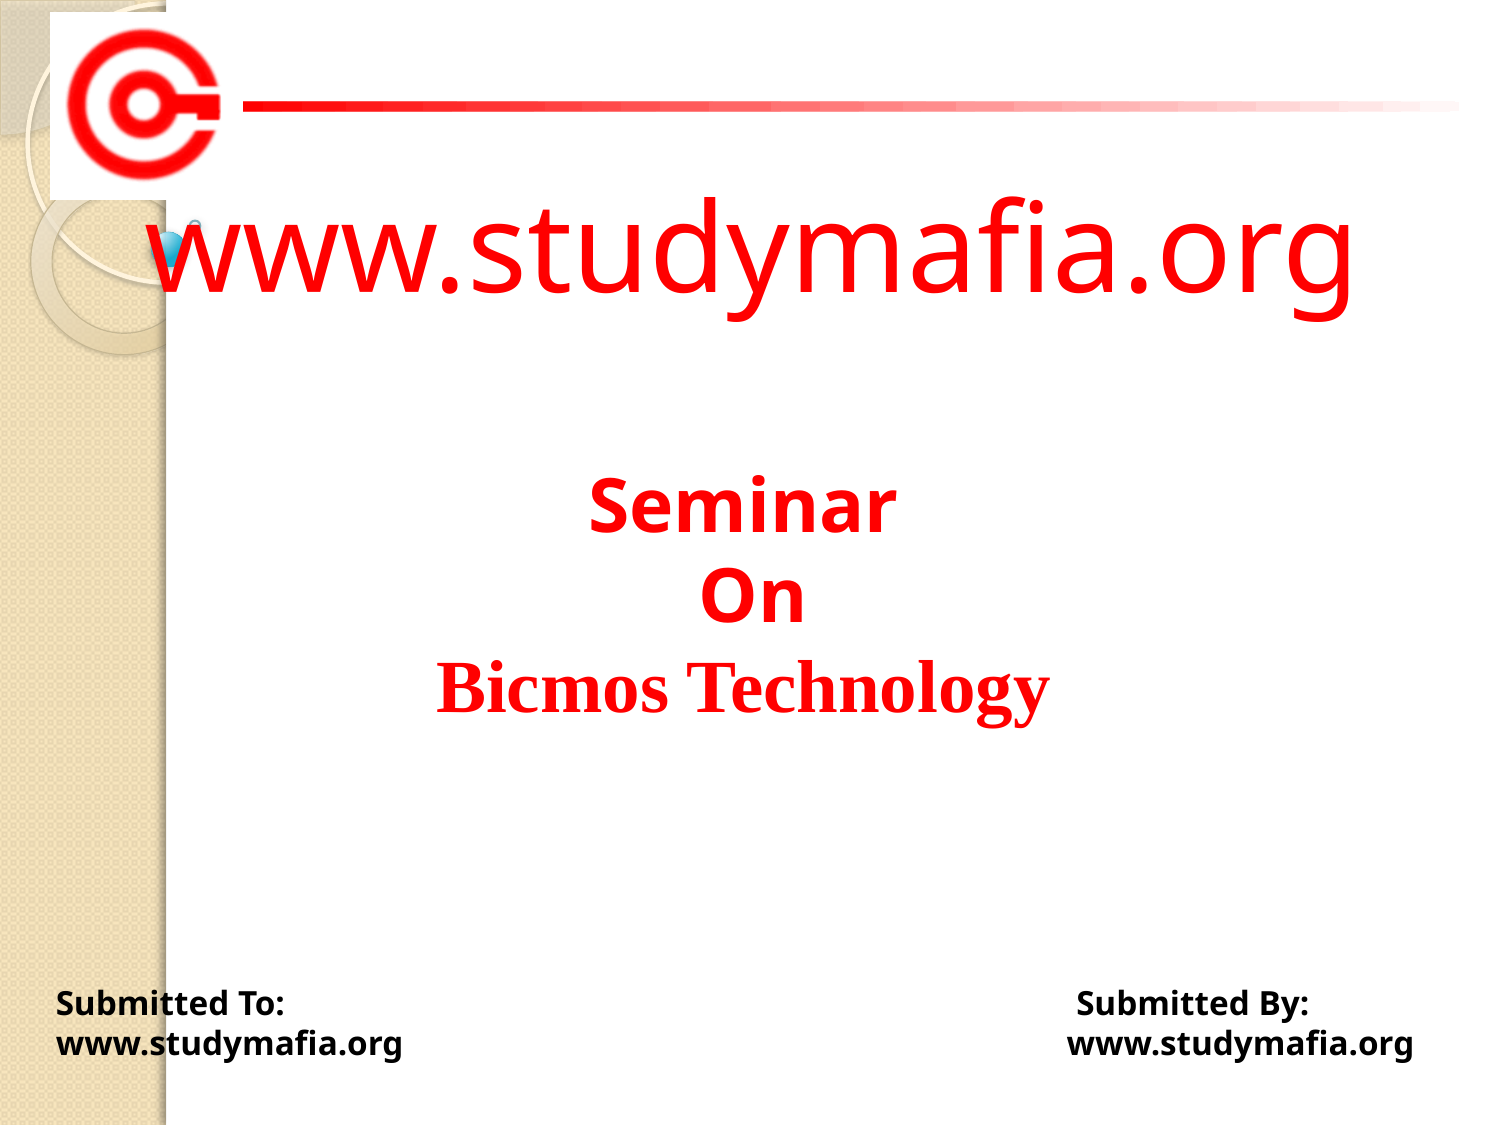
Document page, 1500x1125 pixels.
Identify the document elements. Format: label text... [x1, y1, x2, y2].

picture [49, 12, 1488, 201]
text_box Submitted To: Submitted By: www.studymafia.org www.studymafia.org [41, 974, 1463, 1070]
text_box www.studymafia.org [64, 148, 1440, 337]
text_box Seminar On Bicmos Technology [324, 449, 1163, 735]
